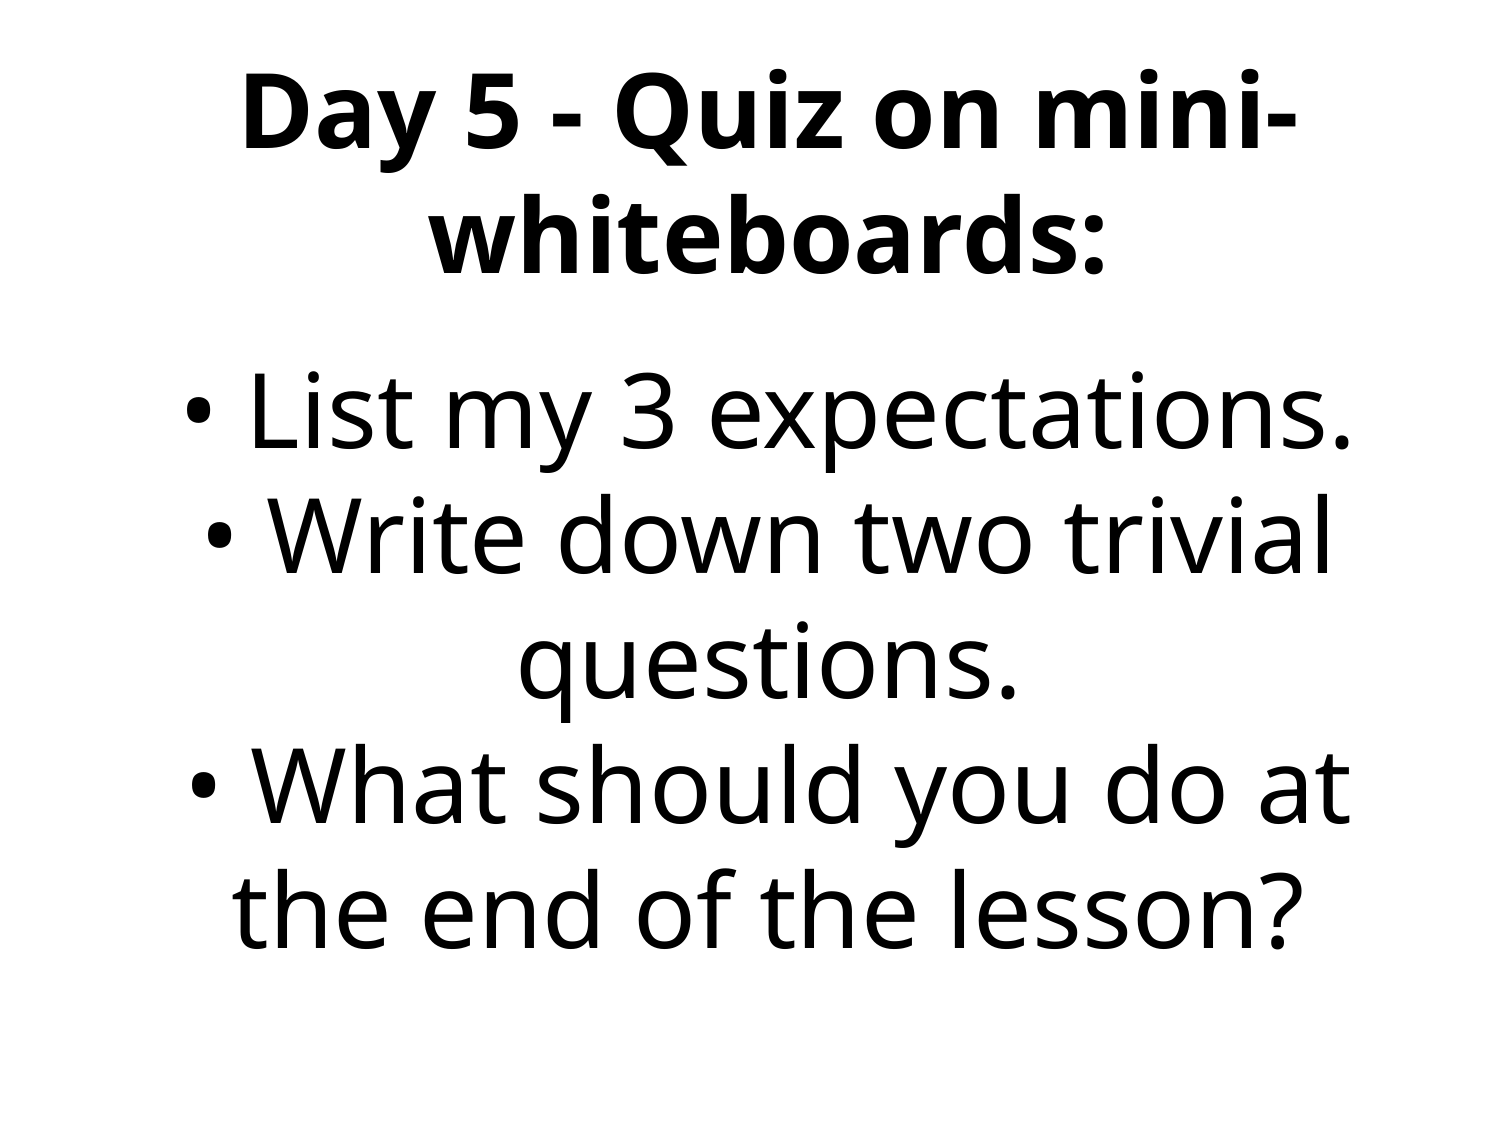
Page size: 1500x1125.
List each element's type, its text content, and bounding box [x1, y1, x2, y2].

text_box Day 5 - Quiz on mini-whiteboards: • List my 3 expectations. • Write down two trivial questions. • What should you do at the end of the lesson? [99, 37, 1438, 1102]
